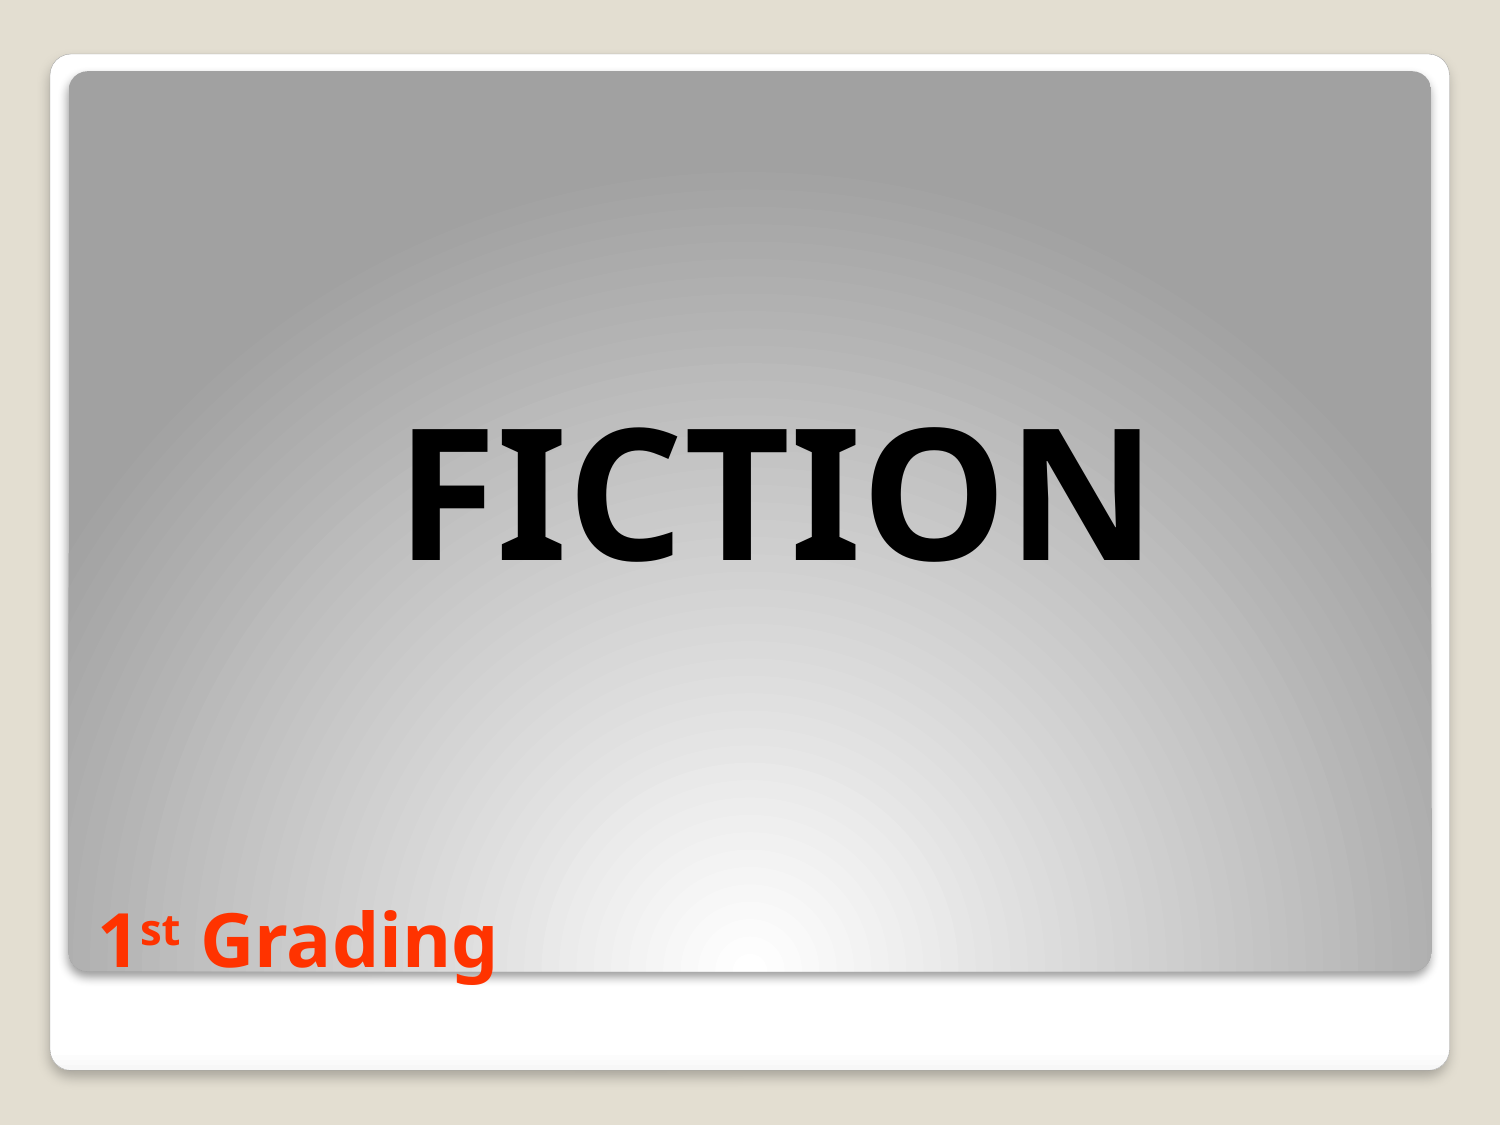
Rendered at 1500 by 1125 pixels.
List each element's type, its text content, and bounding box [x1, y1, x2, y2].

list FICTION [99, 362, 1438, 588]
title 1st Grading [82, 817, 1425, 990]
